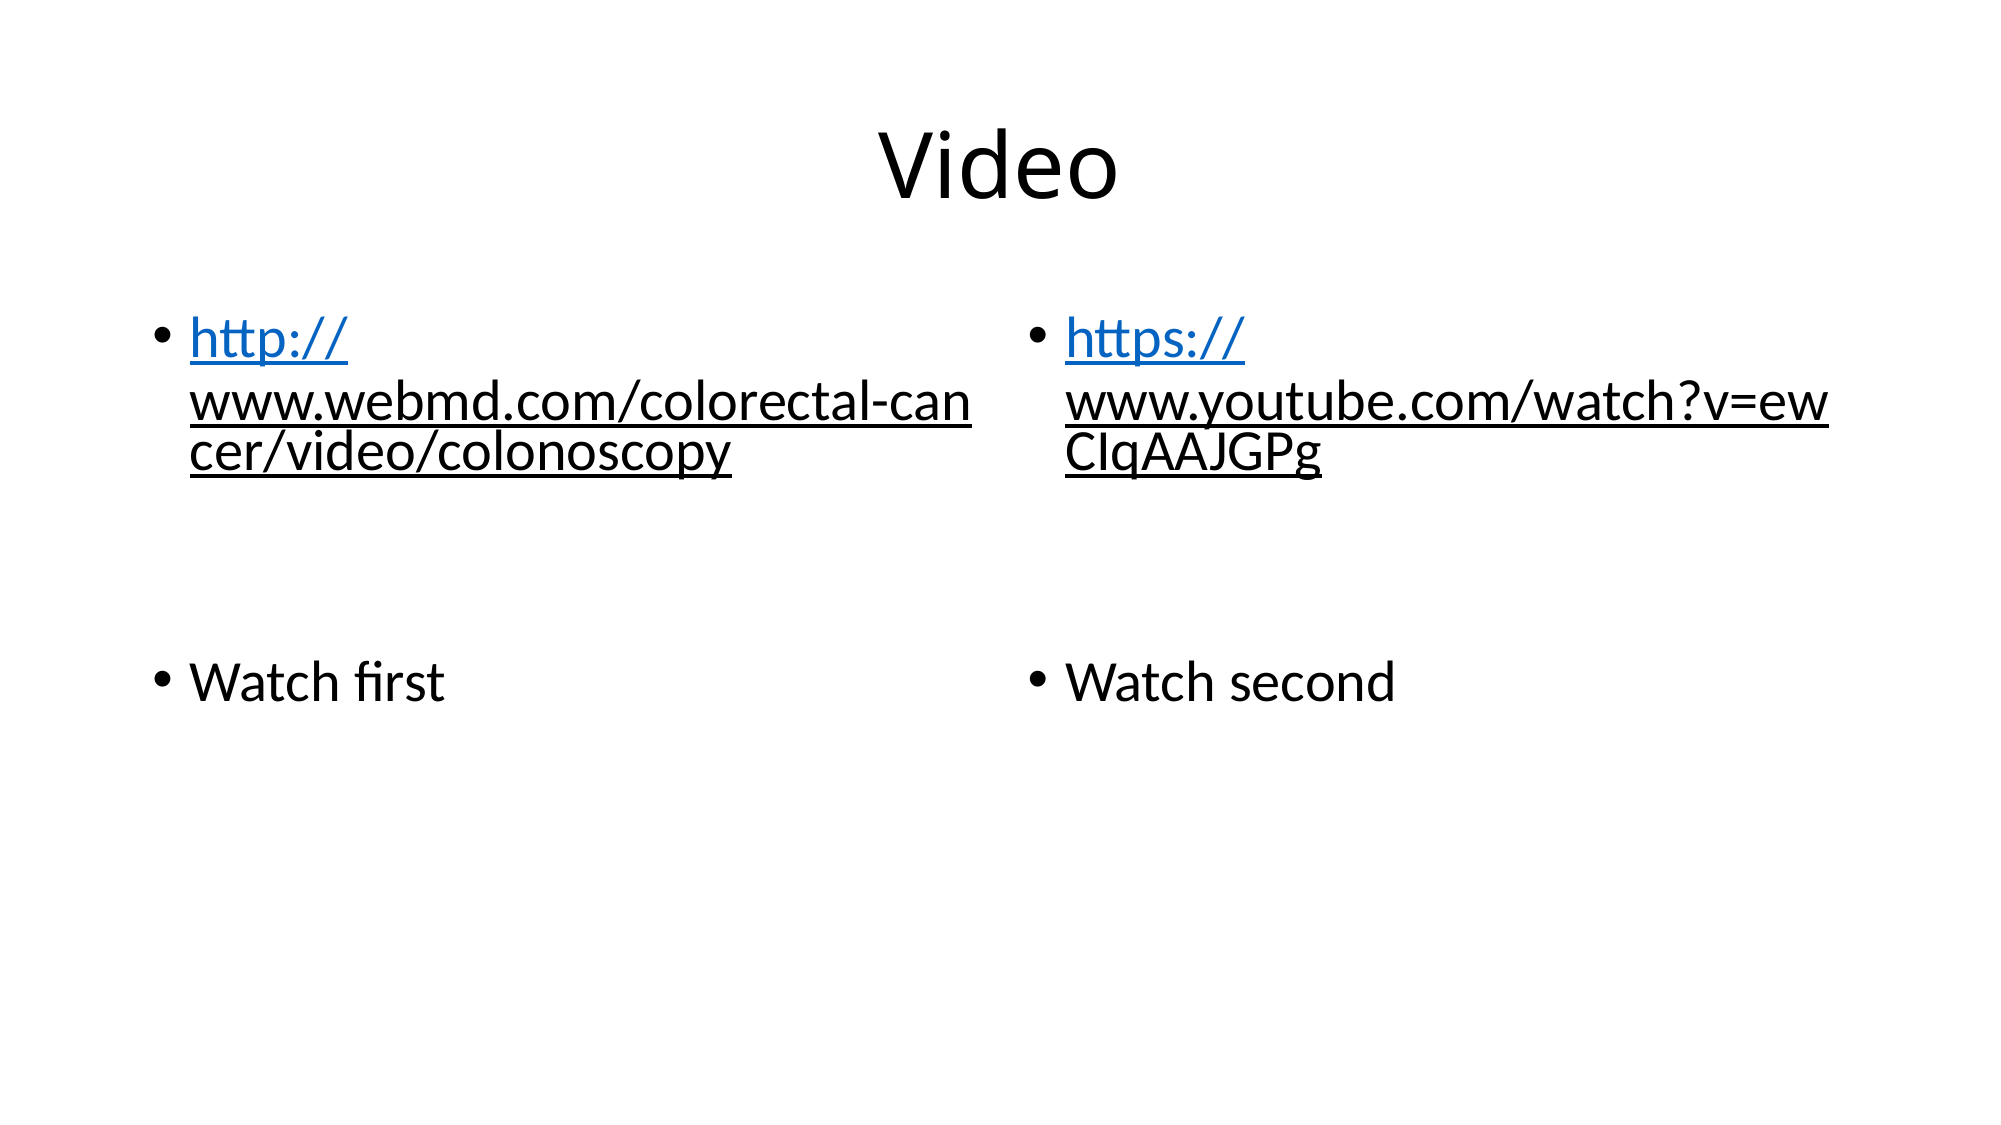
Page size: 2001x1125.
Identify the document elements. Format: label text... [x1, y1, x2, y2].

list https://www.youtube.com/watch?v=ewCIqAAJGPg Watch second [1012, 299, 1863, 1014]
list http://www.webmd.com/colorectal-cancer/video/colonoscopy Watch first [137, 299, 988, 1014]
title Video [137, 59, 1863, 278]
